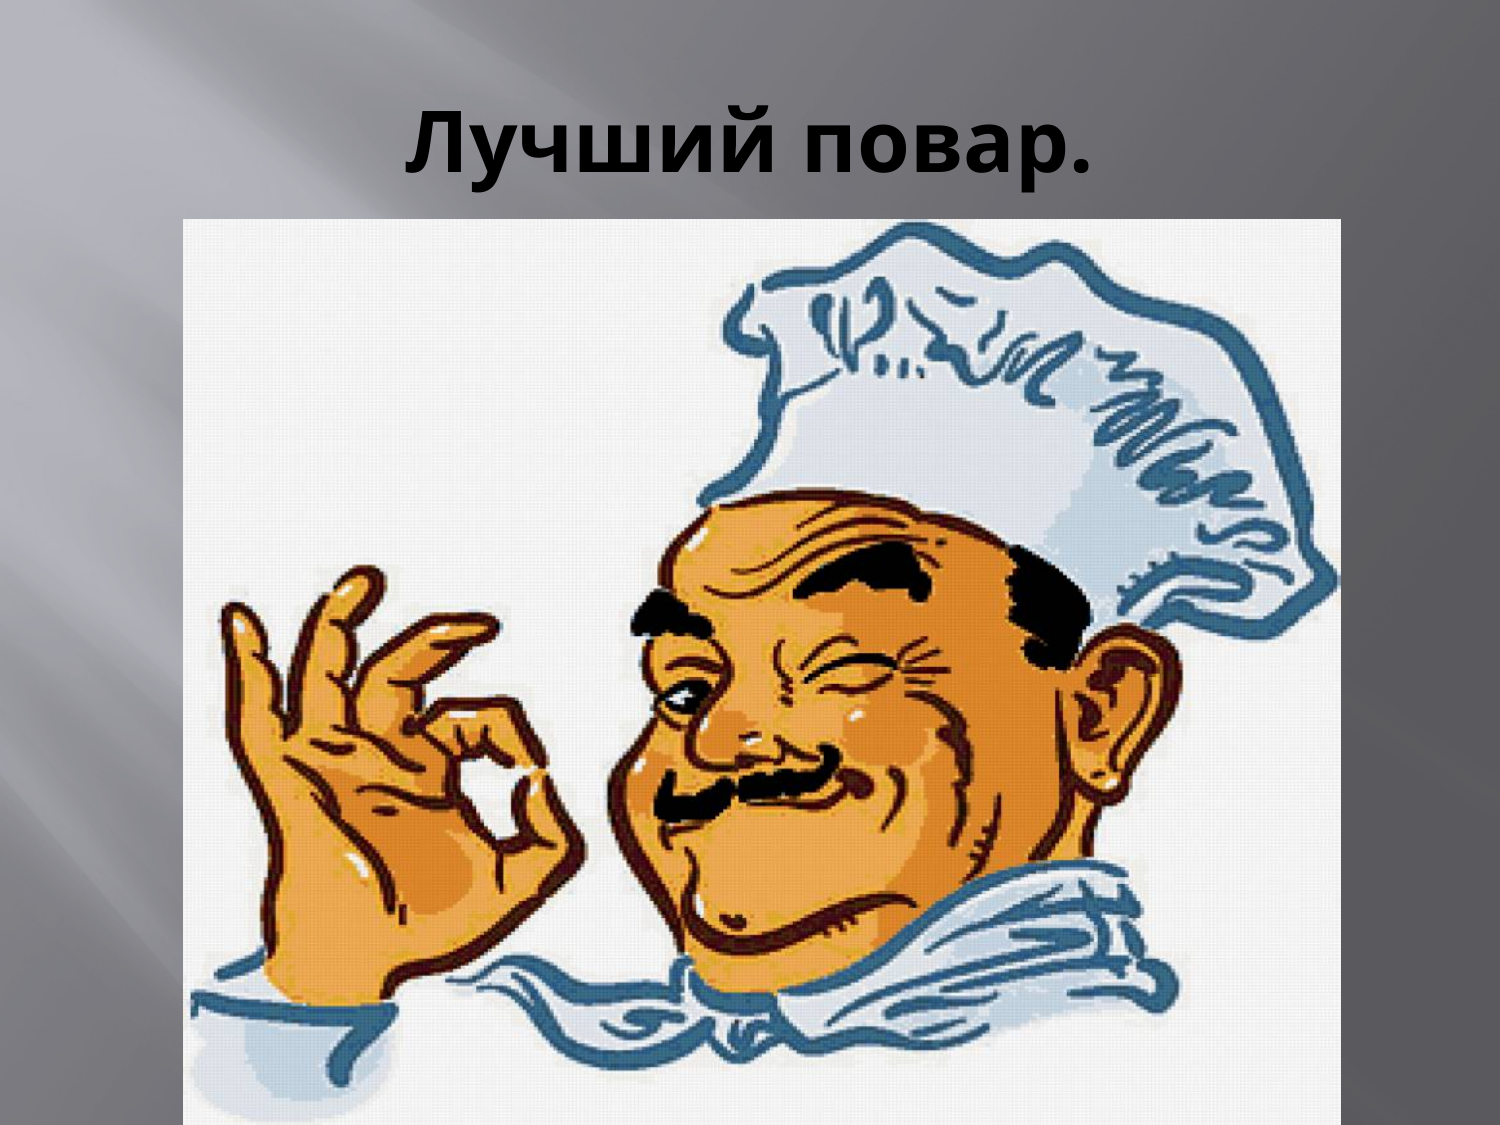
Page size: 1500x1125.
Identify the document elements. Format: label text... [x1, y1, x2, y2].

title Лучший повар. [75, 45, 1425, 233]
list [182, 219, 1341, 1125]
